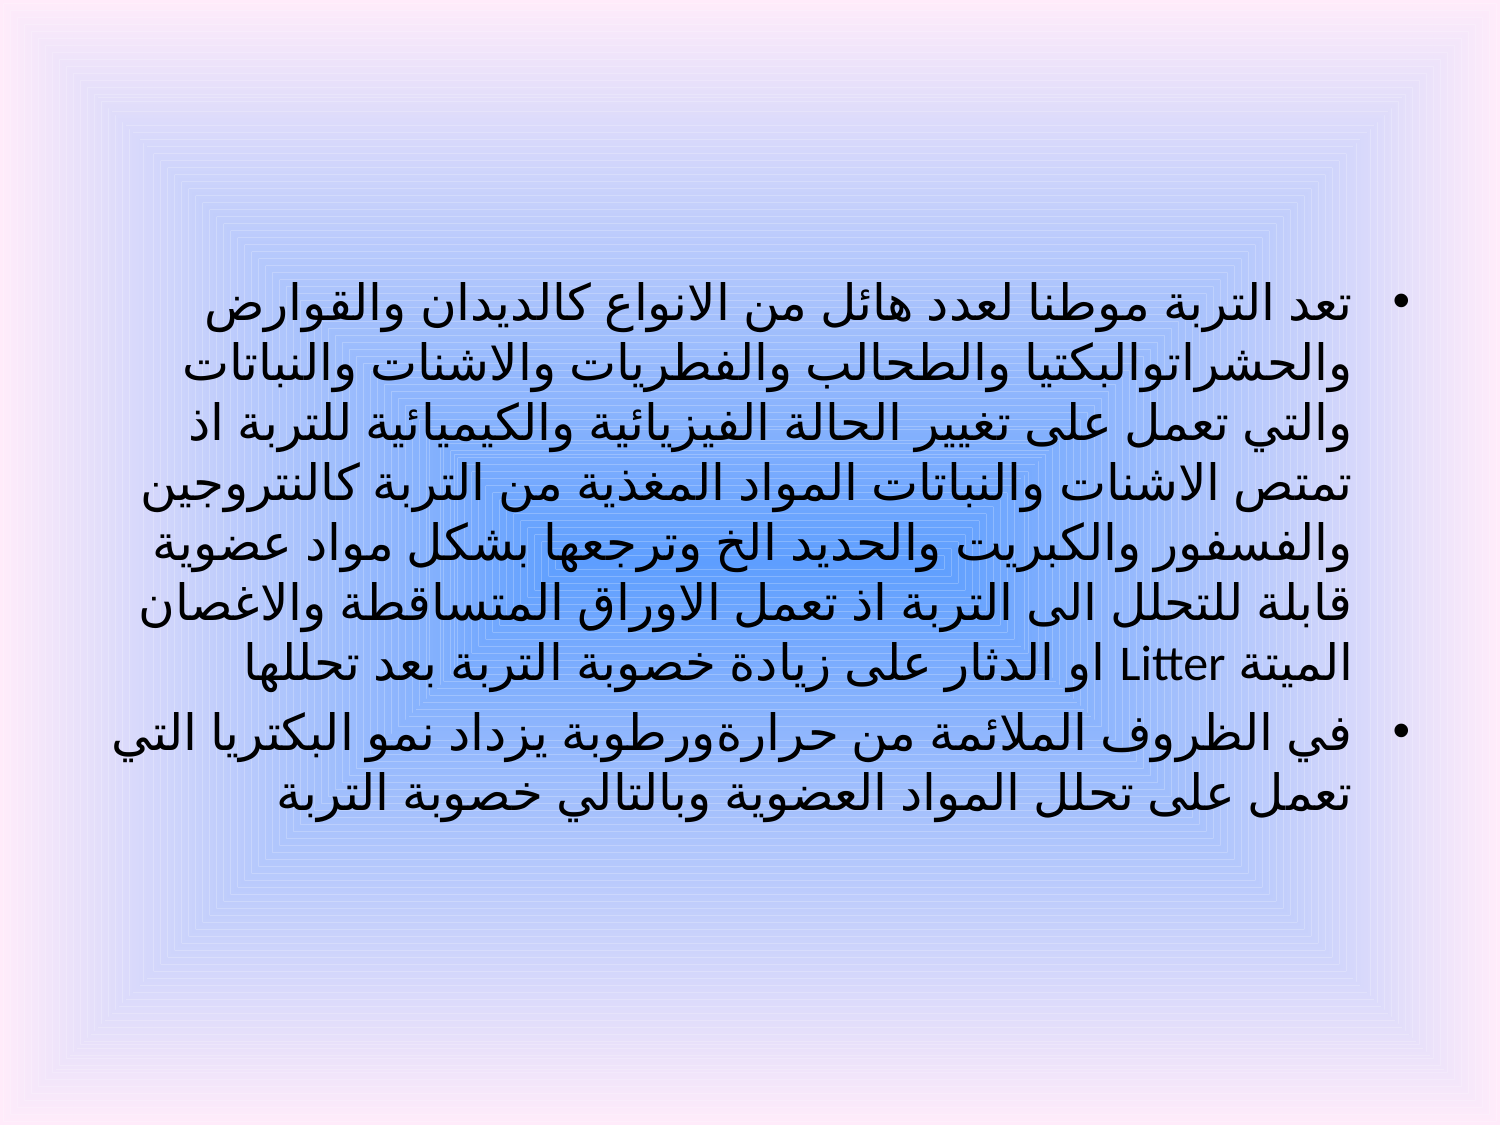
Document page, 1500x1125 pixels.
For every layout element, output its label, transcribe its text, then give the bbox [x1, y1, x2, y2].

list تعد التربة موطنا لعدد هائل من الانواع كالديدان والقوارض والحشراتوالبكتيا والطحالب والفطريات والاشنات والنباتات والتي تعمل على تغيير الحالة الفيزيائية والكيميائية للتربة اذ تمتص الاشنات والنباتات المواد المغذية من التربة كالنتروجين والفسفور والكبريت والحديد الخ وترجعها بشكل مواد عضوية قابلة للتحلل الى التربة اذ تعمل الاوراق المتساقطة والاغصان الميتة Litter او الدثار على زيادة خصوبة التربة بعد تحللها في الظروف الملائمة من حرارةورطوبة يزداد نمو البكتريا التي تعمل على تحلل المواد العضوية وبالتالي خصوبة التربة [75, 262, 1425, 1005]
